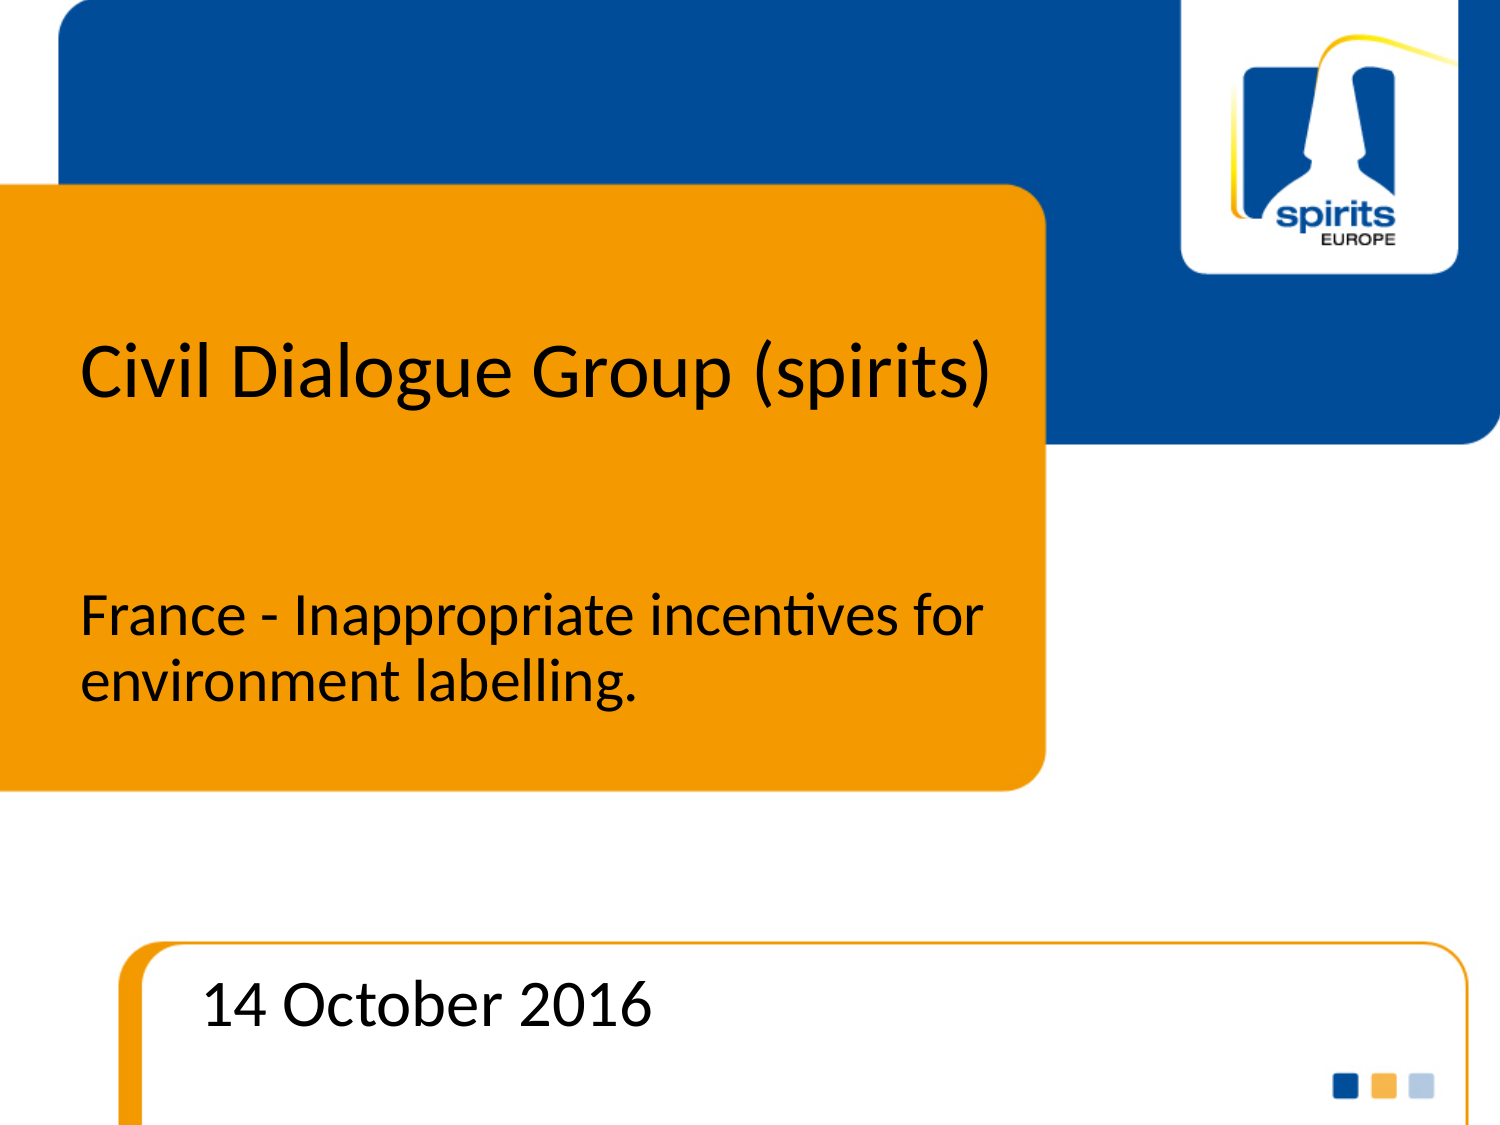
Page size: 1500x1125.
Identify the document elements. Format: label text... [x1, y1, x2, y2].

title Civil Dialogue Group (spirits) [64, 231, 1022, 512]
picture [0, 0, 1500, 1125]
list 14 October 2016 2016 [185, 961, 1208, 1074]
subtitle France - Inappropriate incentives for environment labelling. [64, 574, 1018, 764]
